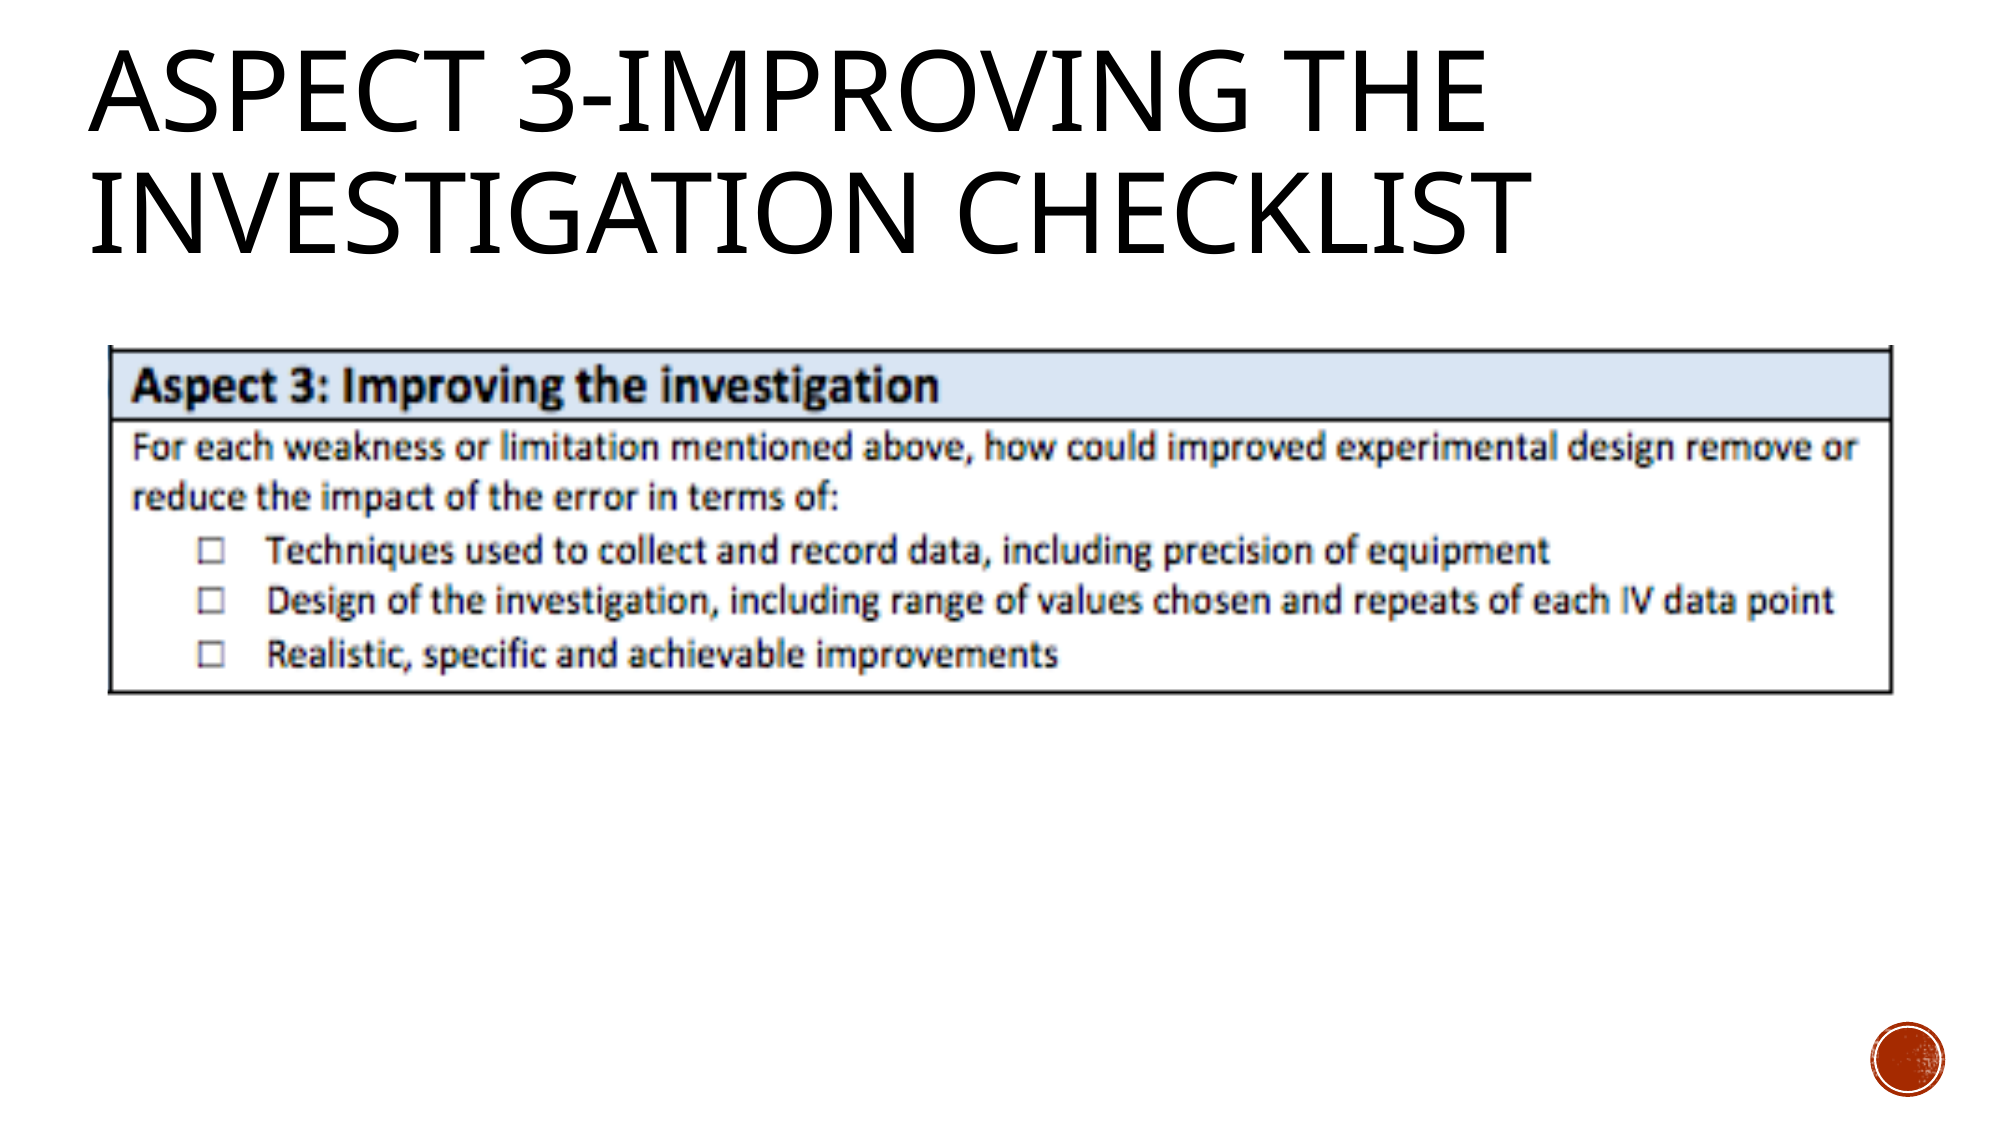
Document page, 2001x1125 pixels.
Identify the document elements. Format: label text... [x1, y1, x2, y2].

picture [108, 345, 1928, 715]
title ASPECT 3-IMPROVING THE INVESTIGATION checklist [73, 24, 2000, 289]
